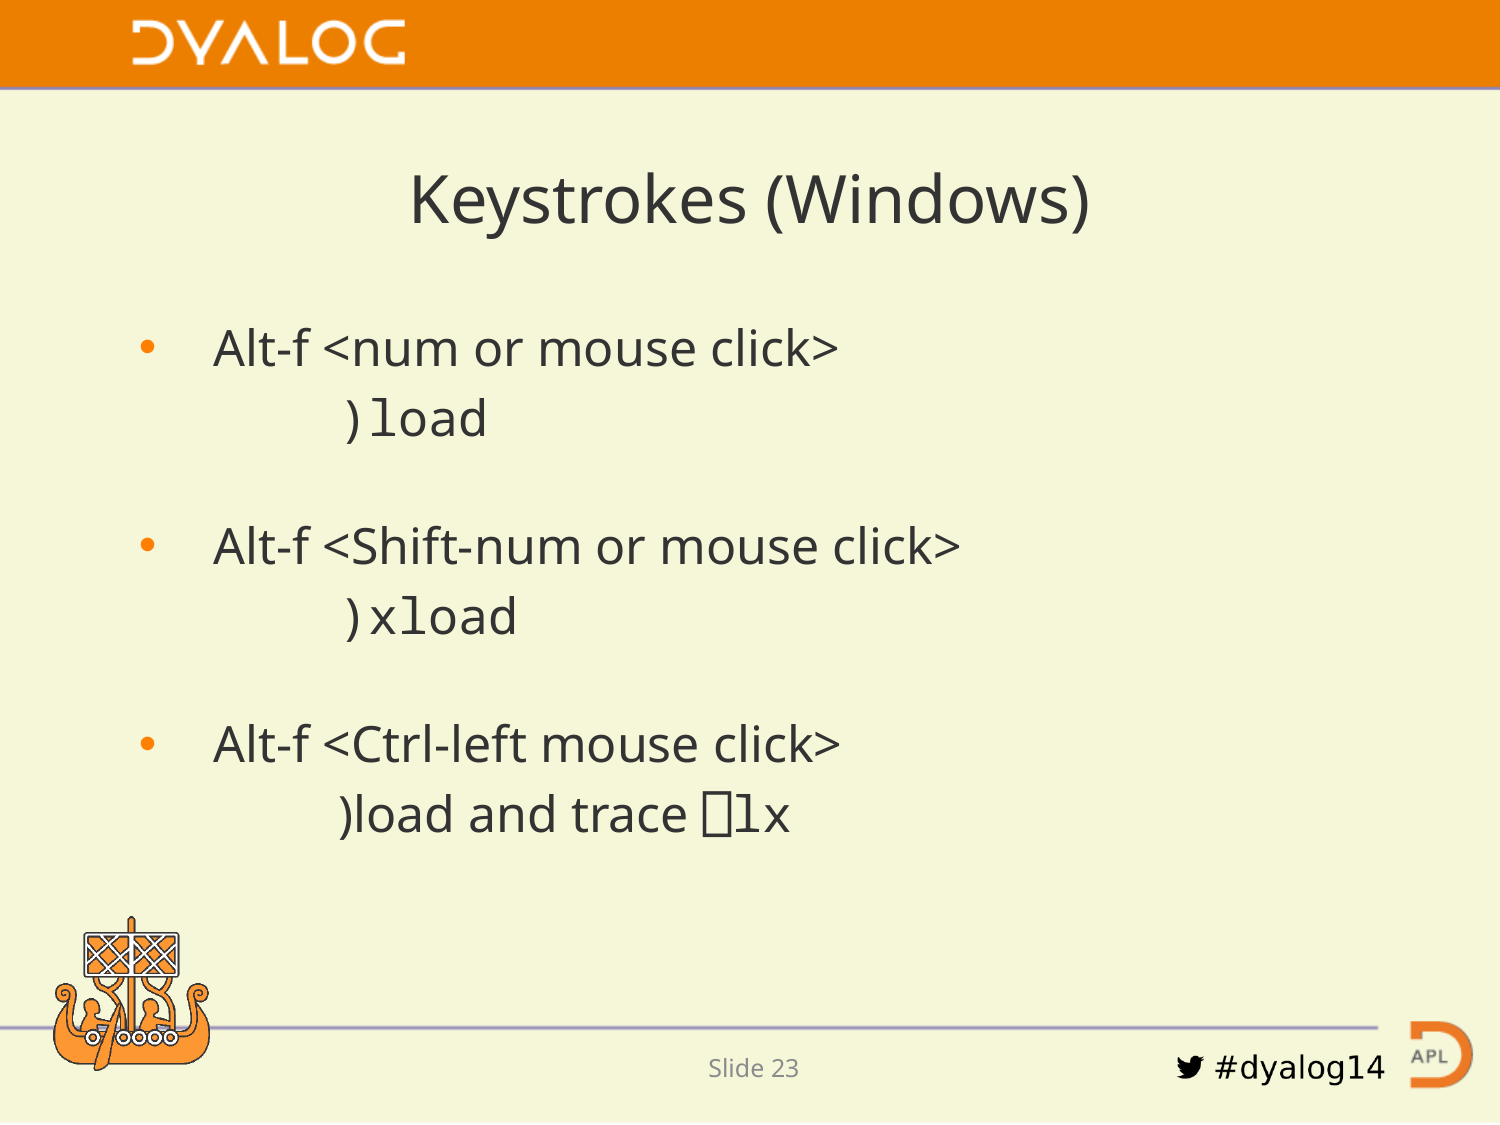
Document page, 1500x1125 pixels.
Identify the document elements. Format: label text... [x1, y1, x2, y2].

picture [0, 0, 1500, 1123]
list Keystrokes (Windows) Alt-f <num or mouse click> )load Alt-f <Shift-num or mouse click> )xload Alt-f <Ctrl-left mouse click> )load and trace ⎕lx [123, 149, 1376, 917]
slide_number Slide 22 [585, 1039, 923, 1100]
